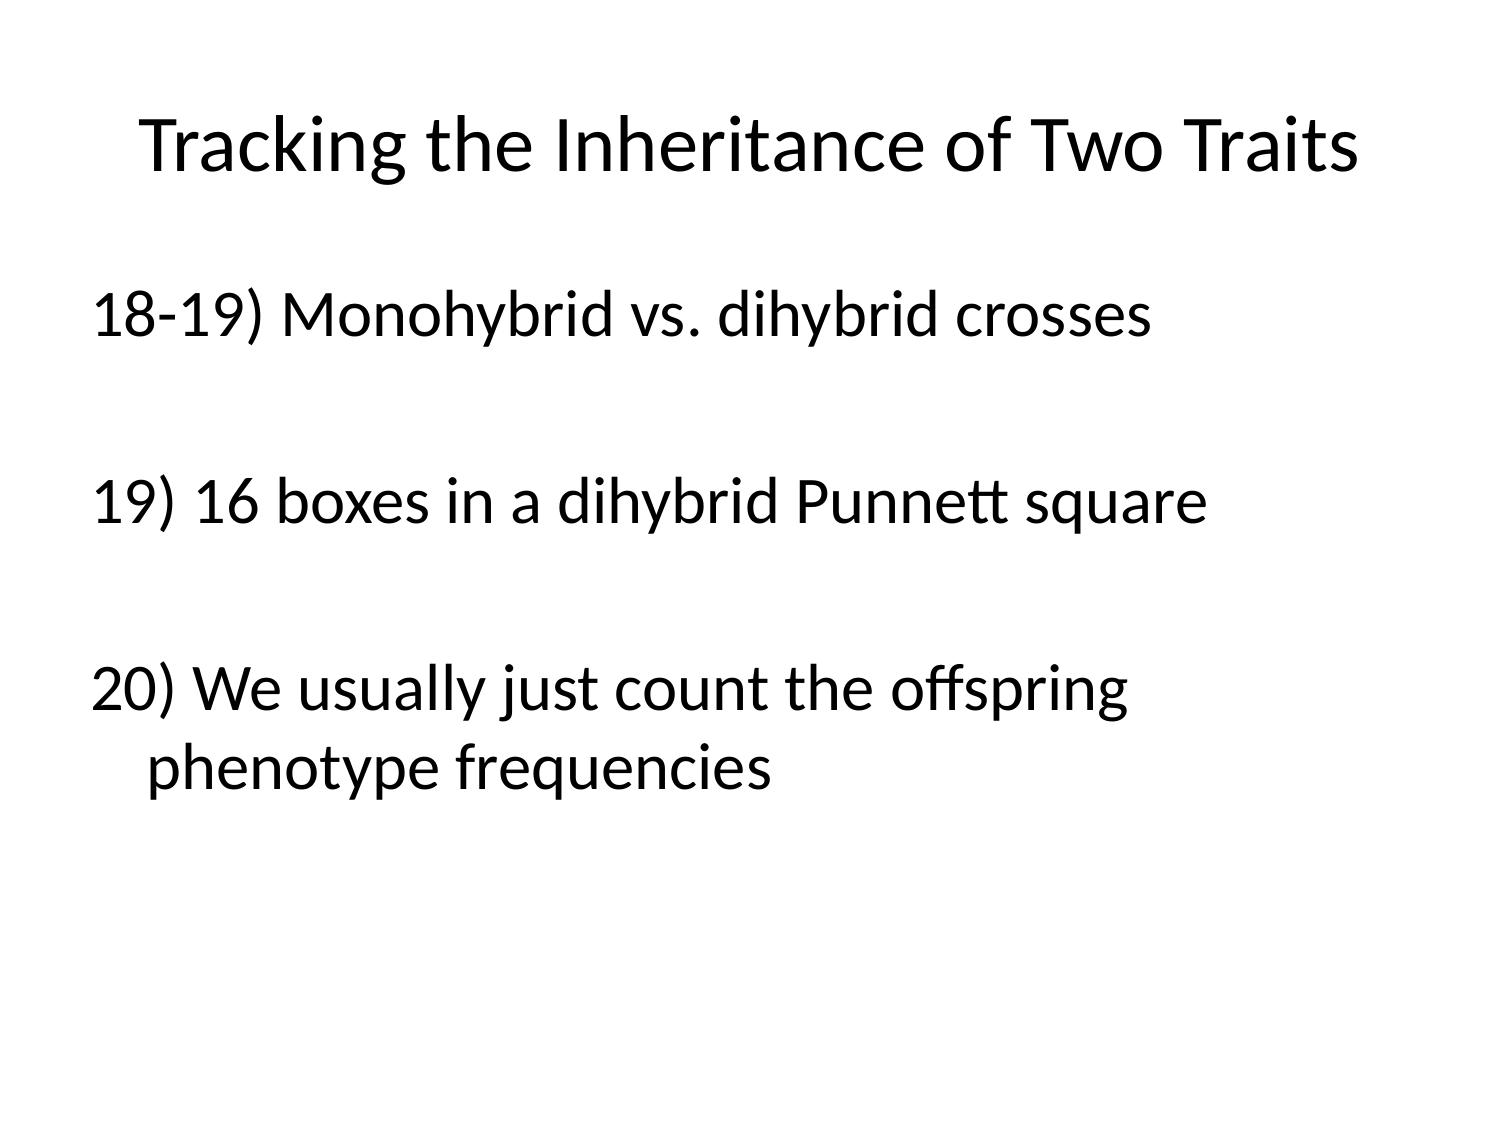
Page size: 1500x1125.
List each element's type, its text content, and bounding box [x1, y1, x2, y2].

title Tracking the Inheritance of Two Traits [75, 45, 1425, 233]
list 18-19) Monohybrid vs. dihybrid crosses 19) 16 boxes in a dihybrid Punnett square 20) We usually just count the offspring phenotype frequencies [75, 262, 1425, 1005]
